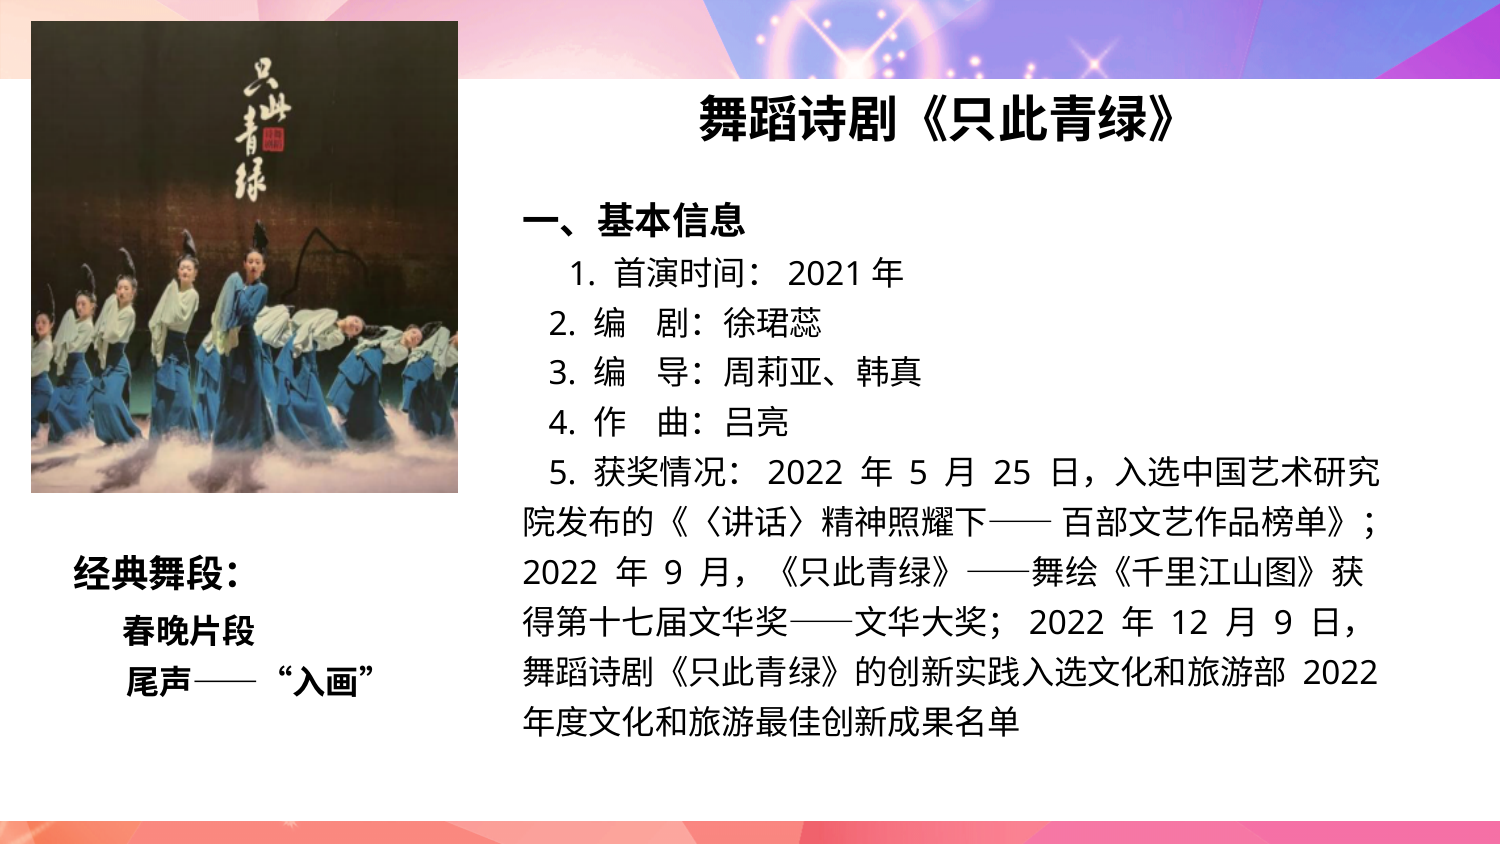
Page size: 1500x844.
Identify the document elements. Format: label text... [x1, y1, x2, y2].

picture [0, 0, 1500, 493]
picture [0, 821, 1500, 844]
text_box 舞蹈诗剧《只此青绿》 [572, 80, 1324, 156]
text_box 经典舞段： 春晚片段 尾声——“入画” [58, 531, 484, 709]
text_box 一、基本信息 1. 首演时间：2021年 2. 编 剧：徐珺蕊 3. 编 导：周莉亚、韩真 4. 作 曲：吕亮 5. 获奖情况：2022 年 5 月 25 日，入选中国艺术研究院发布的《〈讲话〉精神照耀下—— 百部文艺作品榜单》；2022 年 9 月，《只此青绿》——舞绘《千里江山图》获得第十七届文华奖——文华大奖；2022 年 12 月 9 日，舞蹈诗剧《只此青绿》的创新实践入选文化和旅游部 2022 年度文化和旅游最佳创新成果名单 [507, 178, 1398, 749]
